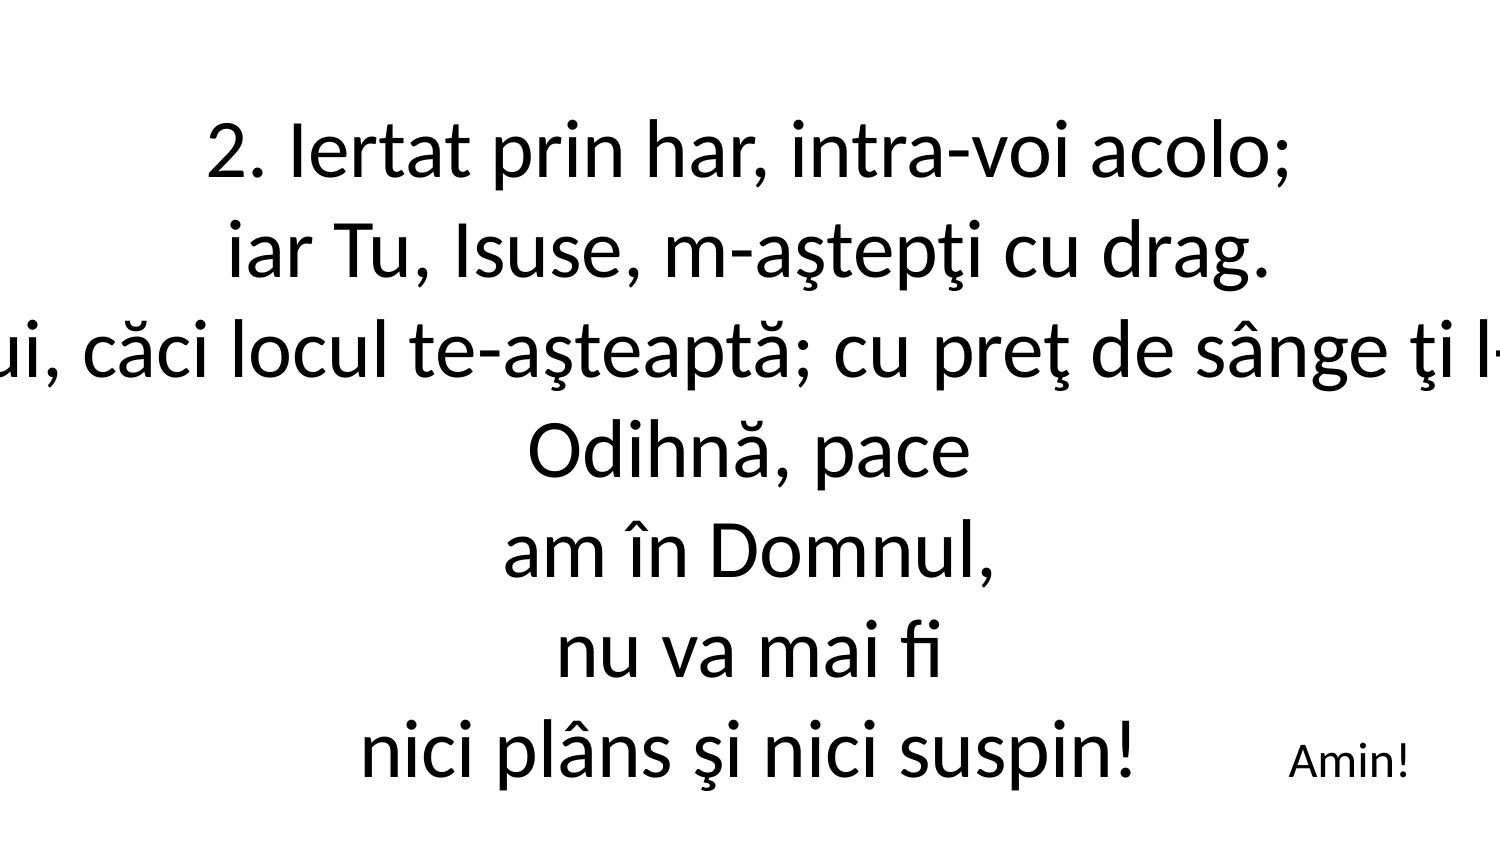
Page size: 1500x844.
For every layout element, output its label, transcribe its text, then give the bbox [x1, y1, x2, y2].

text_box Amin! [1273, 674, 1427, 795]
text_box 2. Iertat prin har, intra-voi acolo; iar Tu, Isuse, m-aştepţi cu drag. Vino", îmi spui, căci locul te-aşteaptă; cu preţ de sânge ţi l-am câştigat!" Odihnă, pace am în Domnul, nu va mai fi nici plâns şi nici suspin! [0, 42, 1500, 802]
